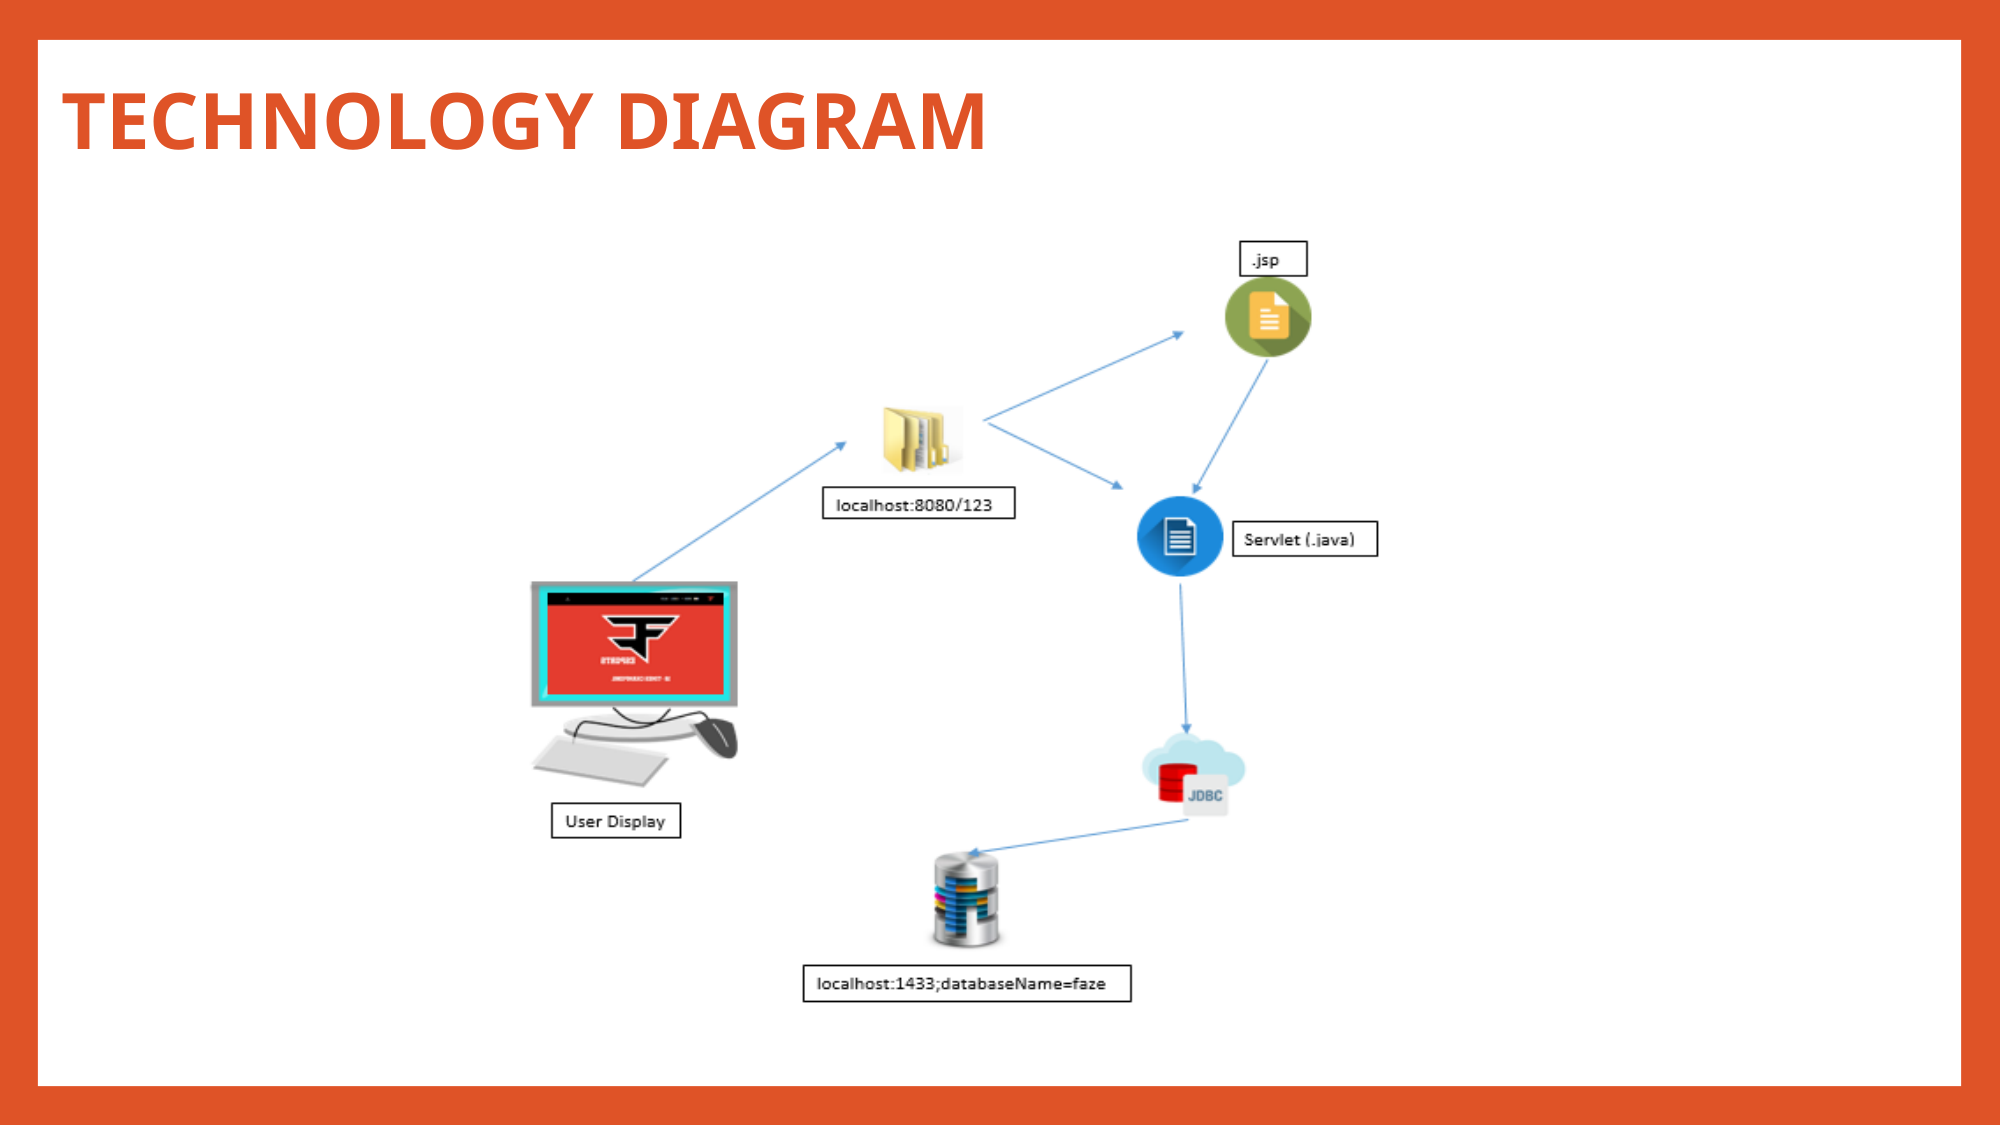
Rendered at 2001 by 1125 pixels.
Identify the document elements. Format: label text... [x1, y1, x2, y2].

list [510, 223, 1392, 1020]
title TECHNOLOGY DIAGRAM [45, 44, 1019, 205]
